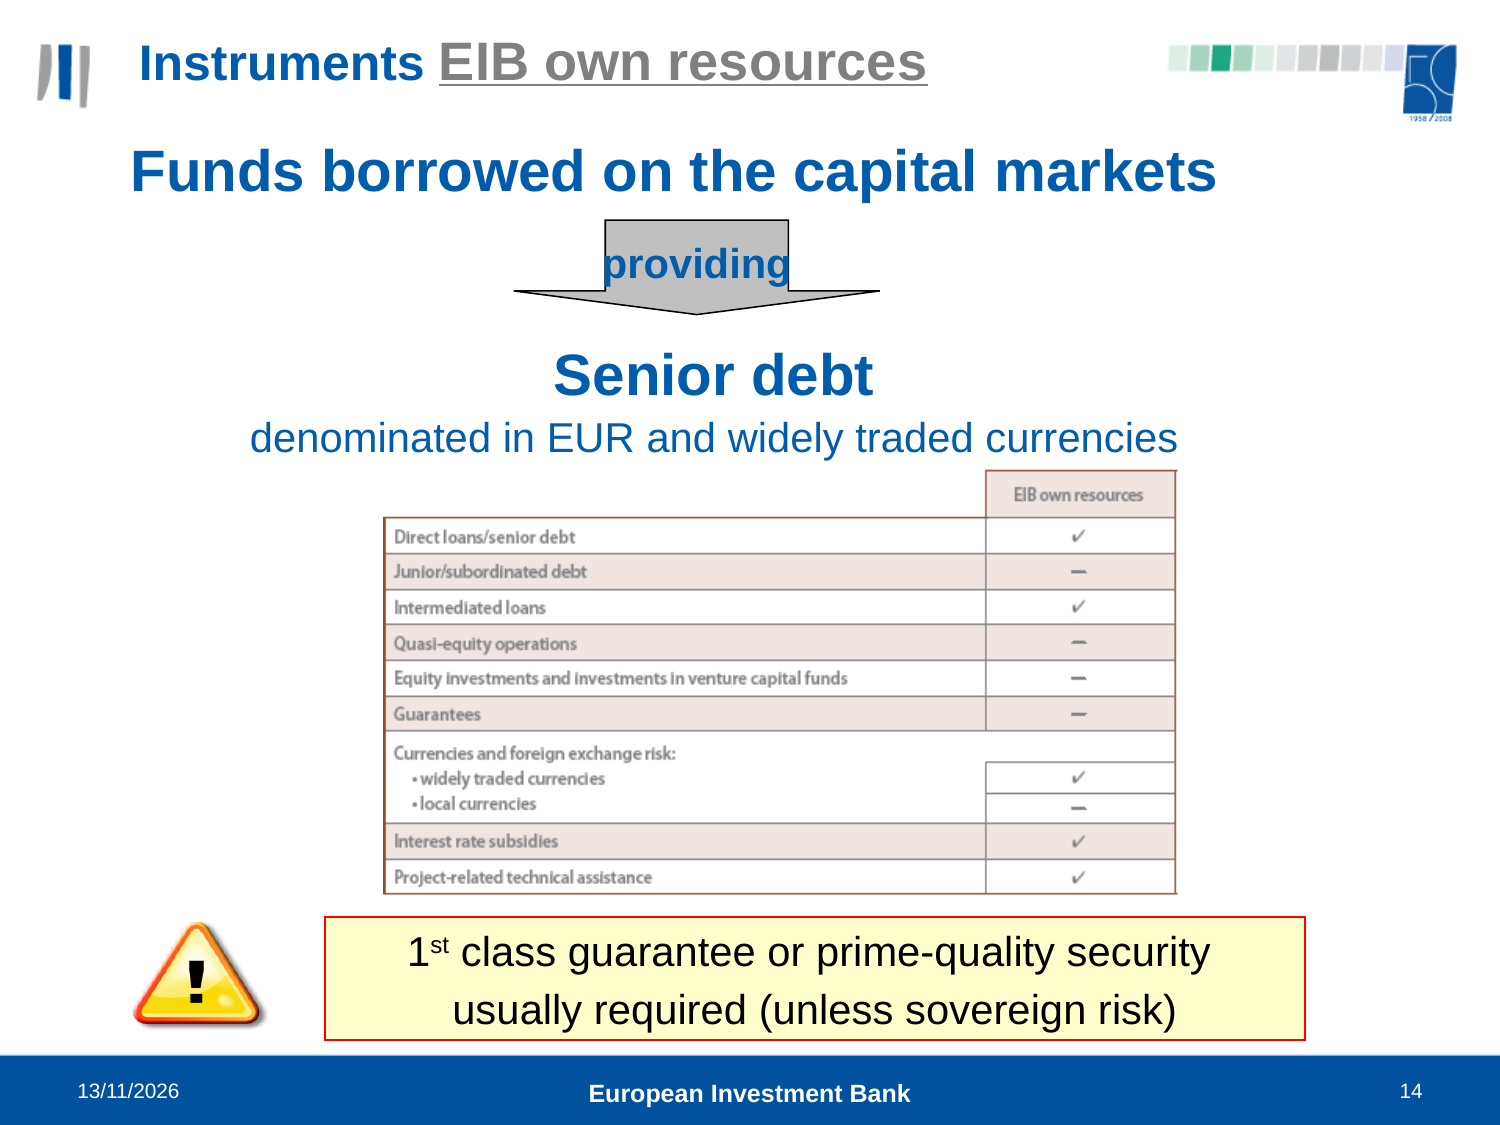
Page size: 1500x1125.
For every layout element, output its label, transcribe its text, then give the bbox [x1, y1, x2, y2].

picture [0, 0, 1500, 1125]
text_box 1st class guarantee or prime-quality security usually required (unless sovereign risk) [324, 916, 1306, 1041]
footer European Investment Bank [229, 1070, 1271, 1125]
text_box Senior debt denominated in EUR and widely traded currencies [41, 338, 1388, 470]
text_box providing [513, 220, 880, 315]
text_box Instruments EIB own resources [123, 0, 1306, 118]
slide_number 14 [1274, 1070, 1438, 1125]
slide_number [62, 1070, 226, 1125]
text_box Funds borrowed on the capital markets [116, 125, 1347, 211]
text_box [702, 326, 1022, 409]
